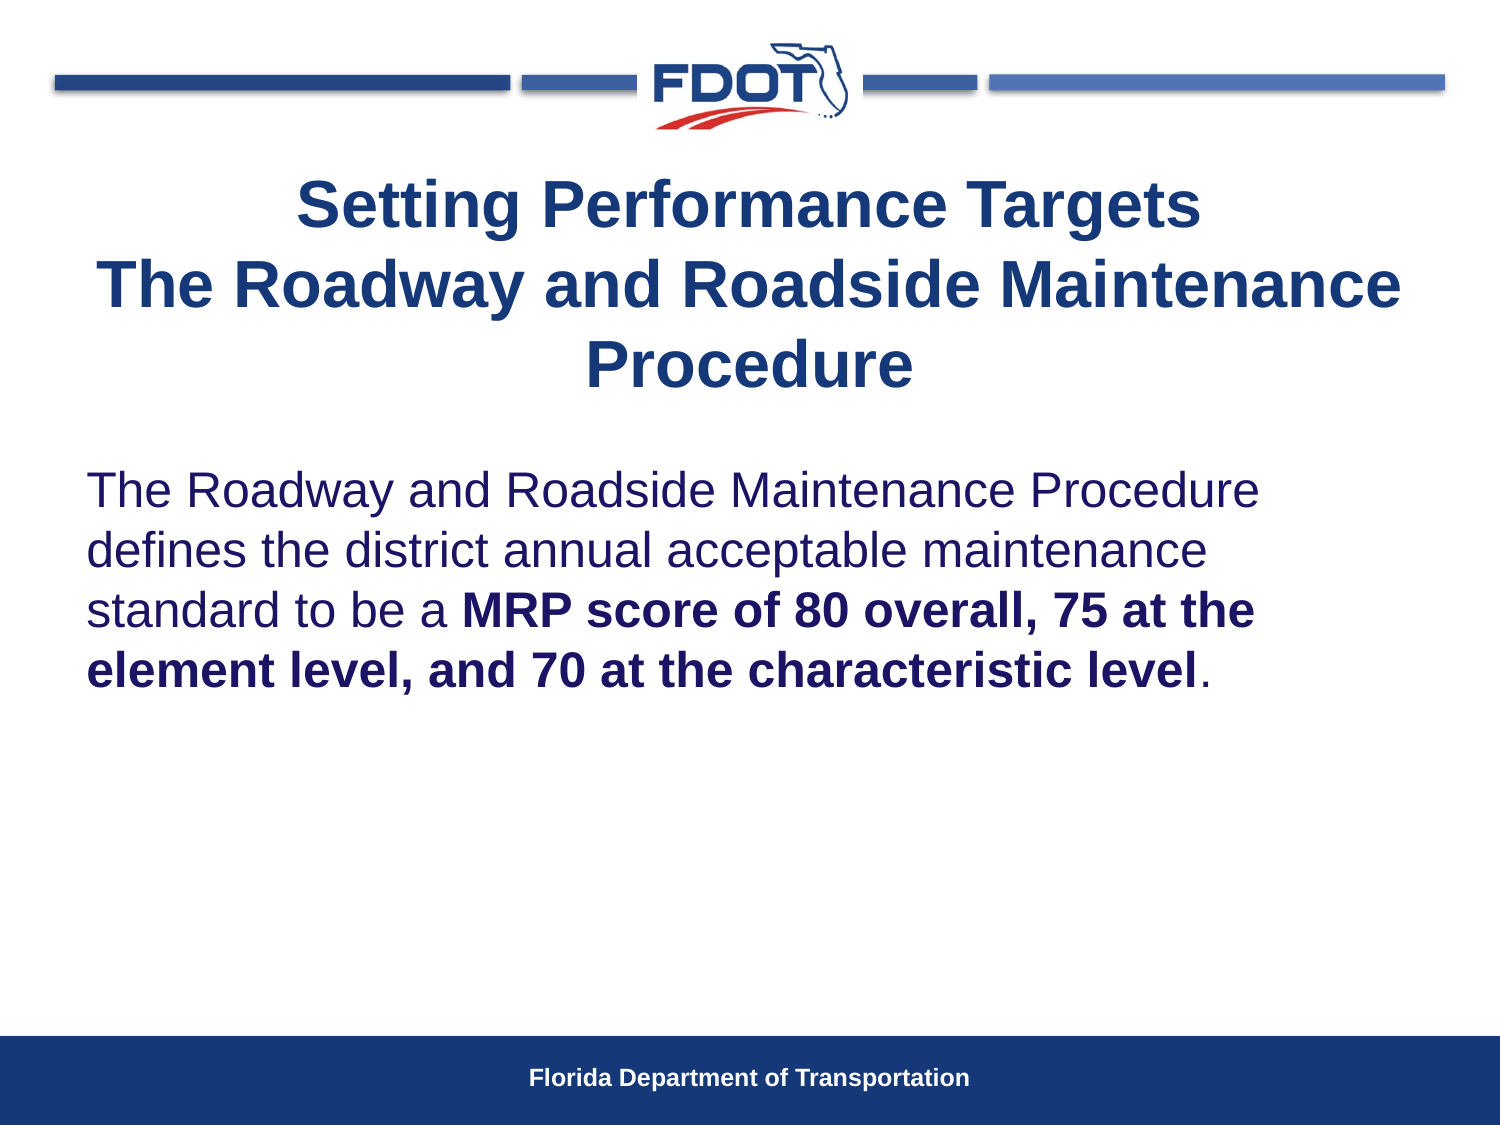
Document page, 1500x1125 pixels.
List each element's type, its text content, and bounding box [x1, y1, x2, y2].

picture [637, 34, 863, 138]
list The Roadway and Roadside Maintenance Procedure defines the district annual acceptable maintenance standard to be a MRP score of 80 overall, 75 at the element level, and 70 at the characteristic level. [71, 450, 1429, 1013]
title Setting Performance Targets The Roadway and Roadside Maintenance Procedure [71, 162, 1429, 400]
